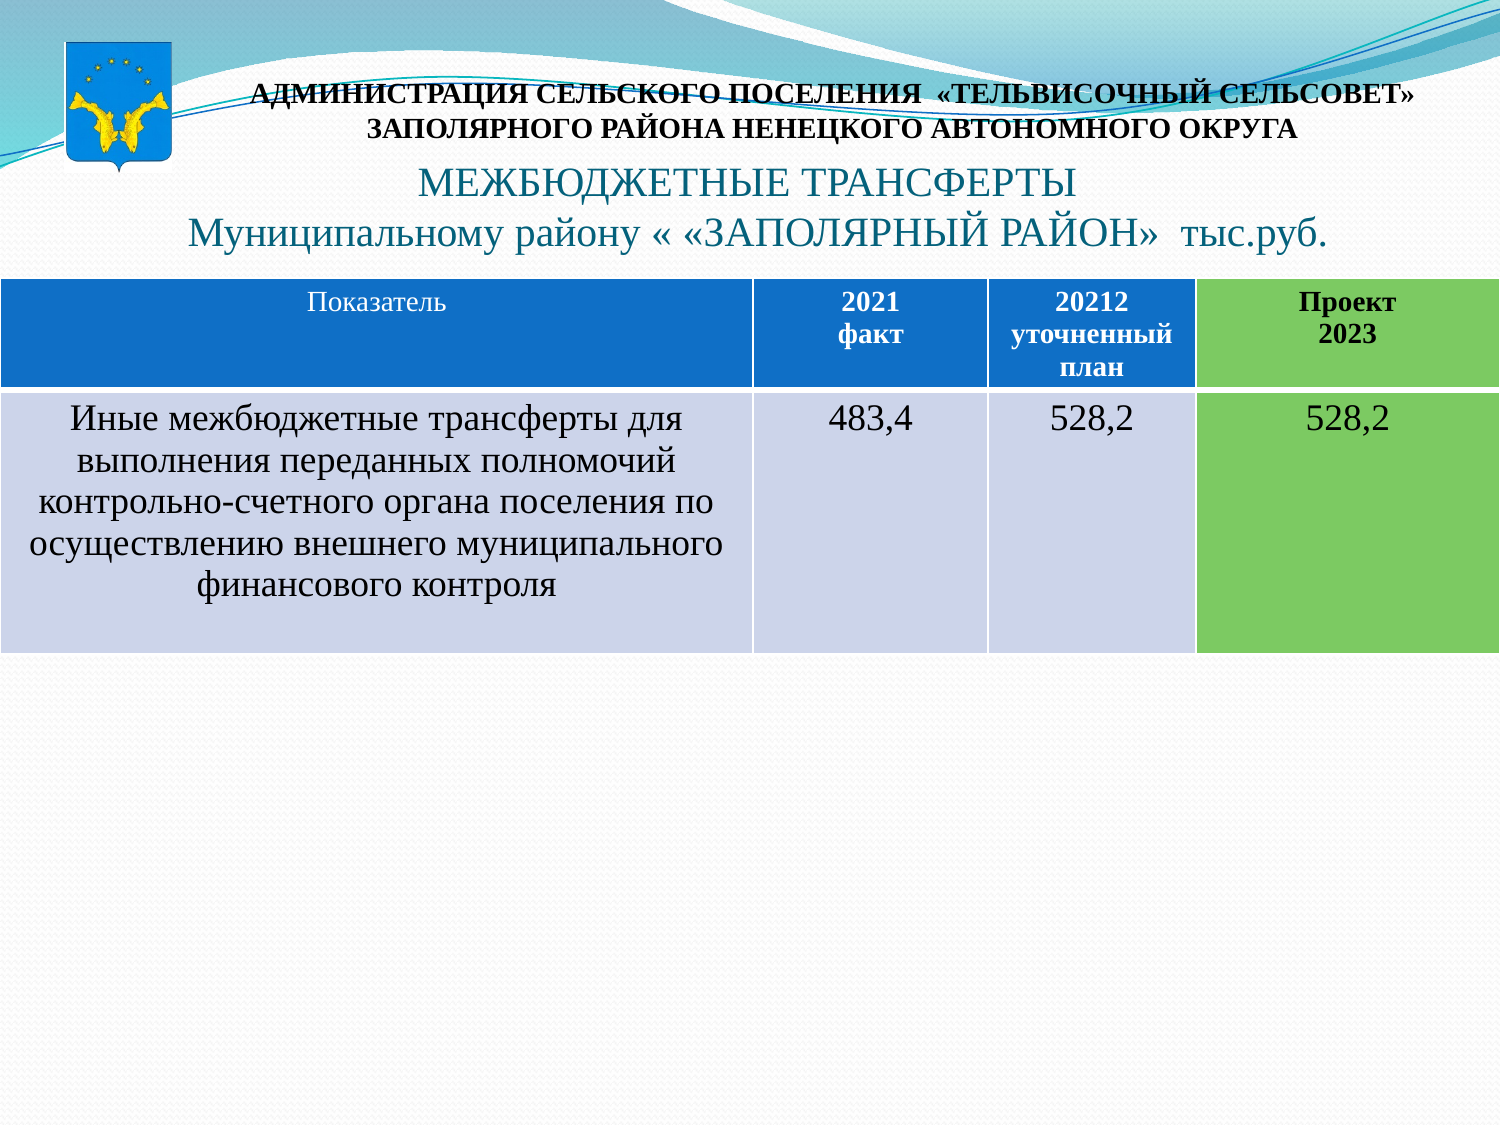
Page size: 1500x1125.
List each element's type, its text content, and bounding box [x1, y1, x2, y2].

table_cell 483,4 [754, 393, 987, 653]
picture [64, 42, 172, 173]
table_header 20212 уточненный план [989, 279, 1195, 387]
table_cell Иные межбюджетные трансферты для выполнения переданных полномочий контрольно-счетного органа поселения по осуществлению внешнего муниципального финансового контроля [1, 393, 752, 653]
title МЕЖБЮДЖЕТНЫЕ ТРАНСФЕРТЫ Муниципальному району « «ЗАПОЛЯРНЫЙ РАЙОН» тыс.руб. [76, 184, 1440, 256]
table_header Показатель [1, 279, 752, 387]
table_cell 528,2 [1197, 393, 1499, 653]
table_cell 528,2 [989, 393, 1195, 653]
text_box АДМИНИСТРАЦИЯ СЕЛЬСКОГО ПОСЕЛЕНИЯ «ТЕЛЬВИСОЧНЫЙ СЕЛЬСОВЕТ» ЗАПОЛЯРНОГО РАЙОНА НЕНЕЦКОГО АВТОНОМНОГО ОКРУГА [206, 66, 1459, 152]
table_header 2021 факт [754, 279, 987, 387]
table_header Проект 2023 [1197, 279, 1499, 387]
